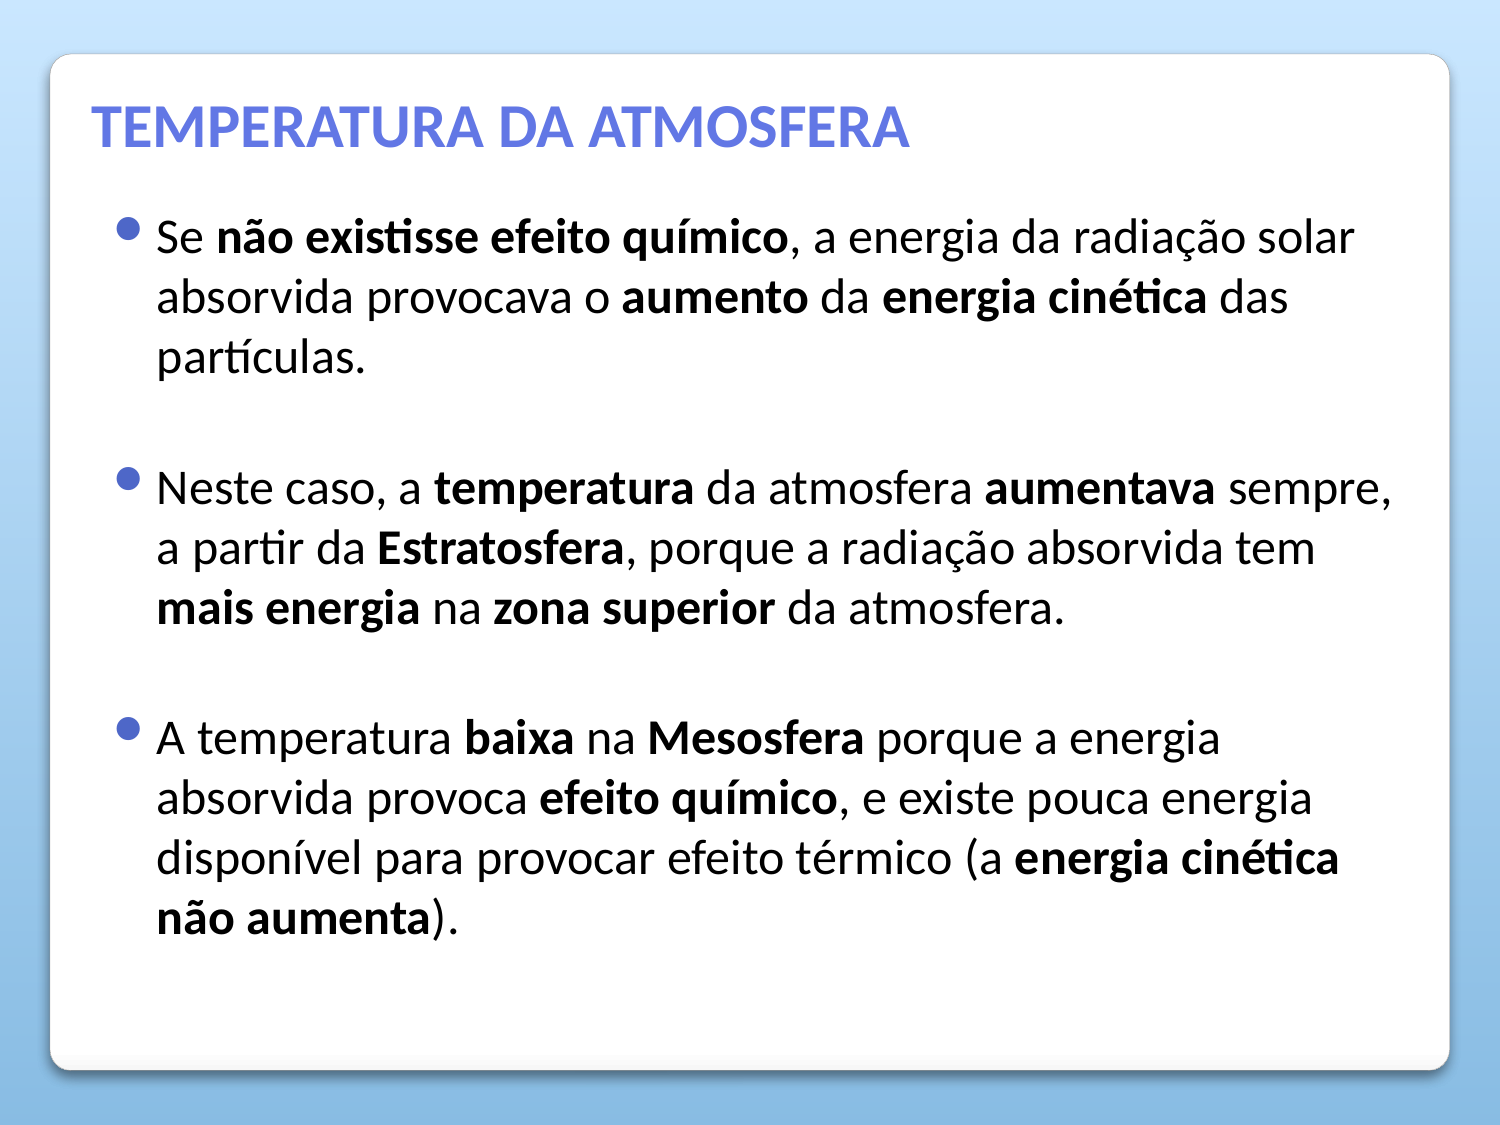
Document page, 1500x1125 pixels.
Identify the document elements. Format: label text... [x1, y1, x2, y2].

text_box temperatura da atmosfera [76, 78, 1412, 173]
text_box Se não existisse efeito químico, a energia da radiação solar absorvida provocava o aumento da energia cinética das partículas. Neste caso, a temperatura da atmosfera aumentava sempre, a partir da Estratosfera, porque a radiação absorvida tem mais energia na zona superior da atmosfera. A temperatura baixa na Mesosfera porque a energia absorvida provoca efeito químico, e existe pouca energia disponível para provocar efeito térmico (a energia cinética não aumenta). [98, 196, 1424, 1017]
